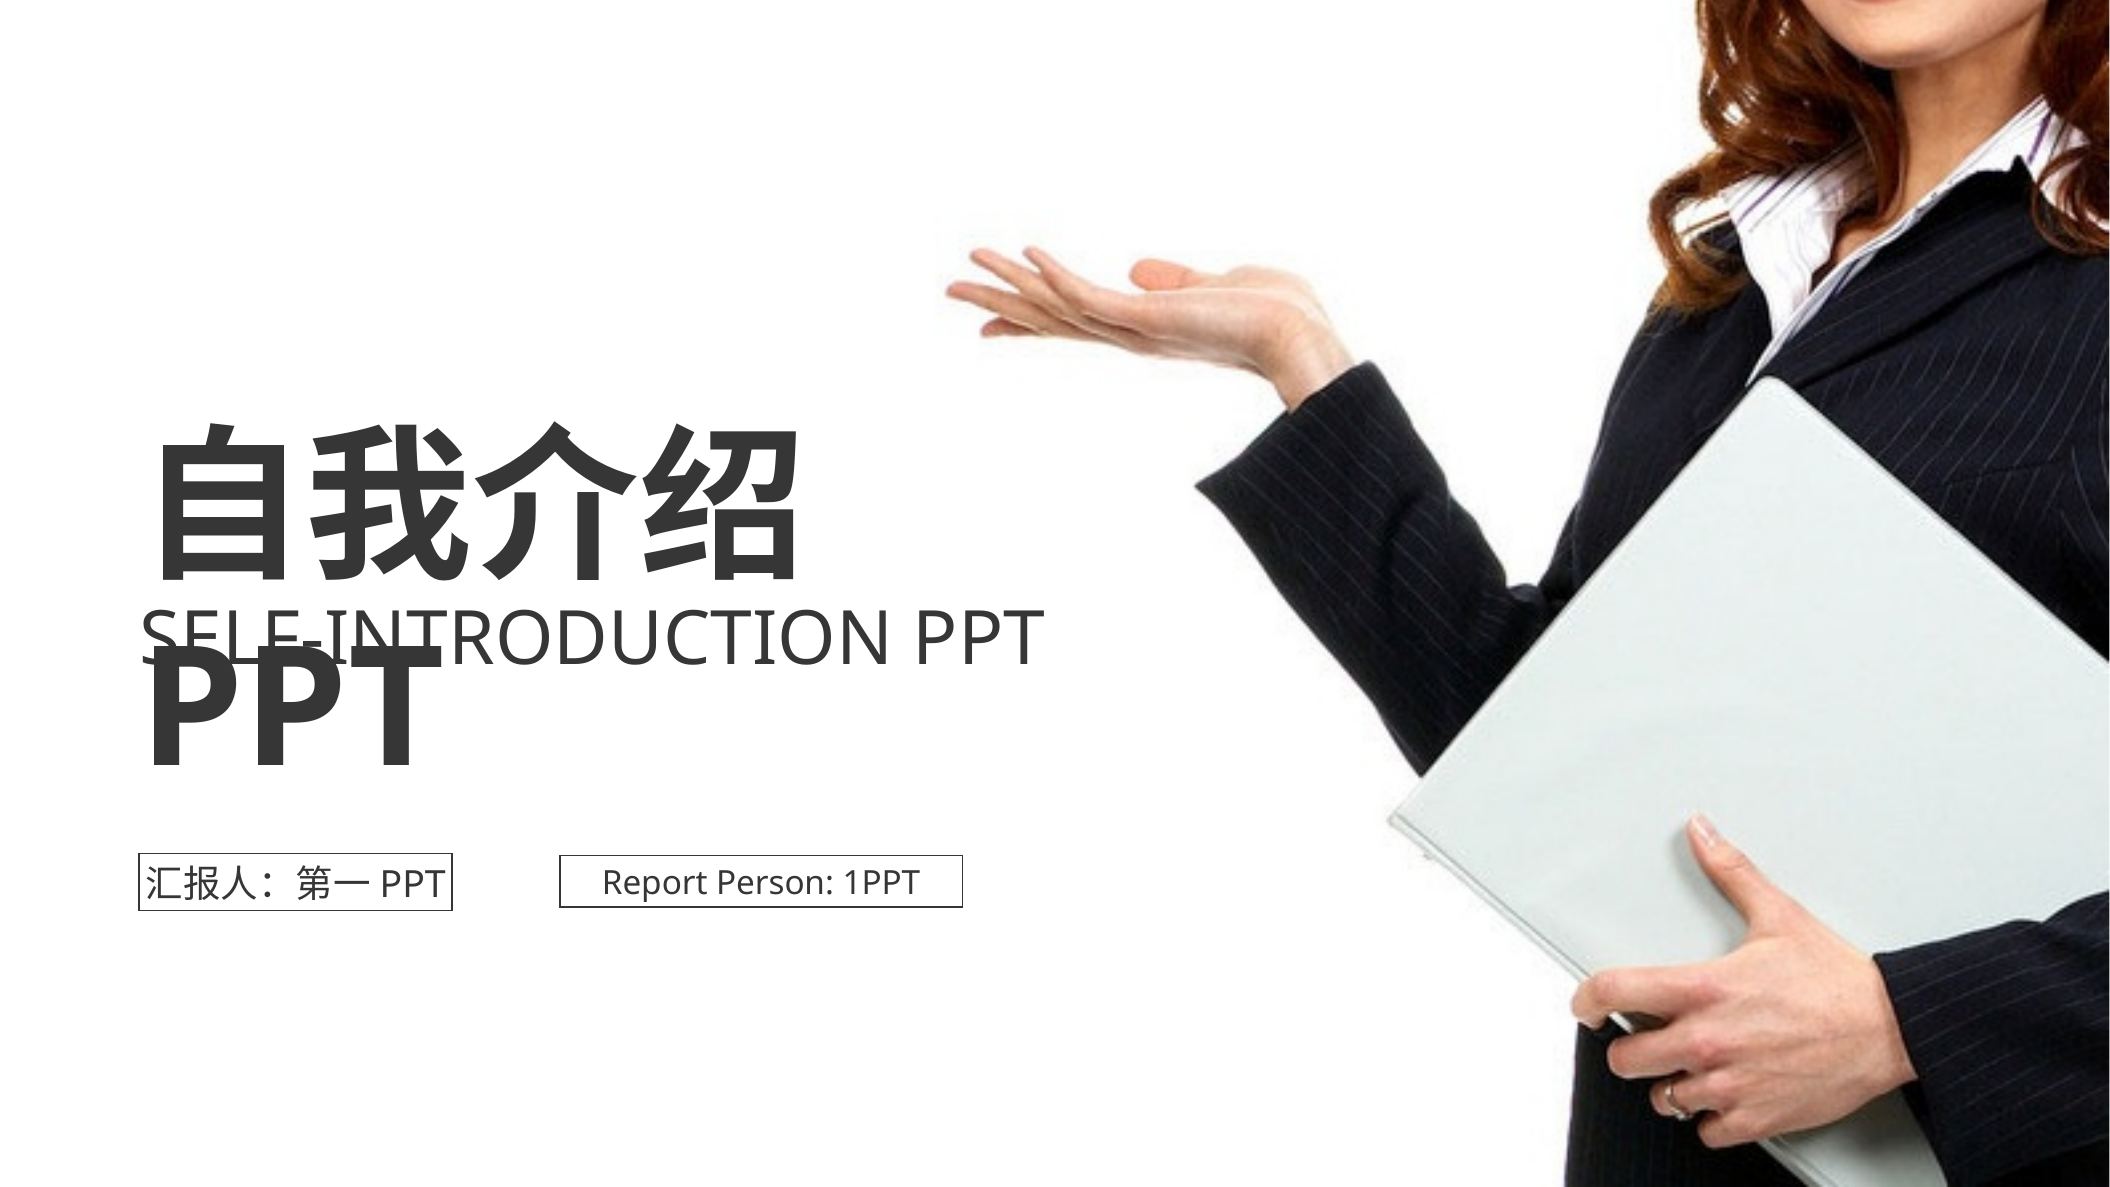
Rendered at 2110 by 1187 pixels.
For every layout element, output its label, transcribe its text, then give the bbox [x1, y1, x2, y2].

text_box 汇报人：第一PPT [139, 853, 453, 911]
text_box SELF-INTRODUCTION PPT [139, 589, 1096, 680]
text_box Report Person: 1PPT [559, 855, 963, 907]
text_box [0, 0, 2110, 1187]
text_box 自我介绍PPT [139, 398, 1135, 799]
